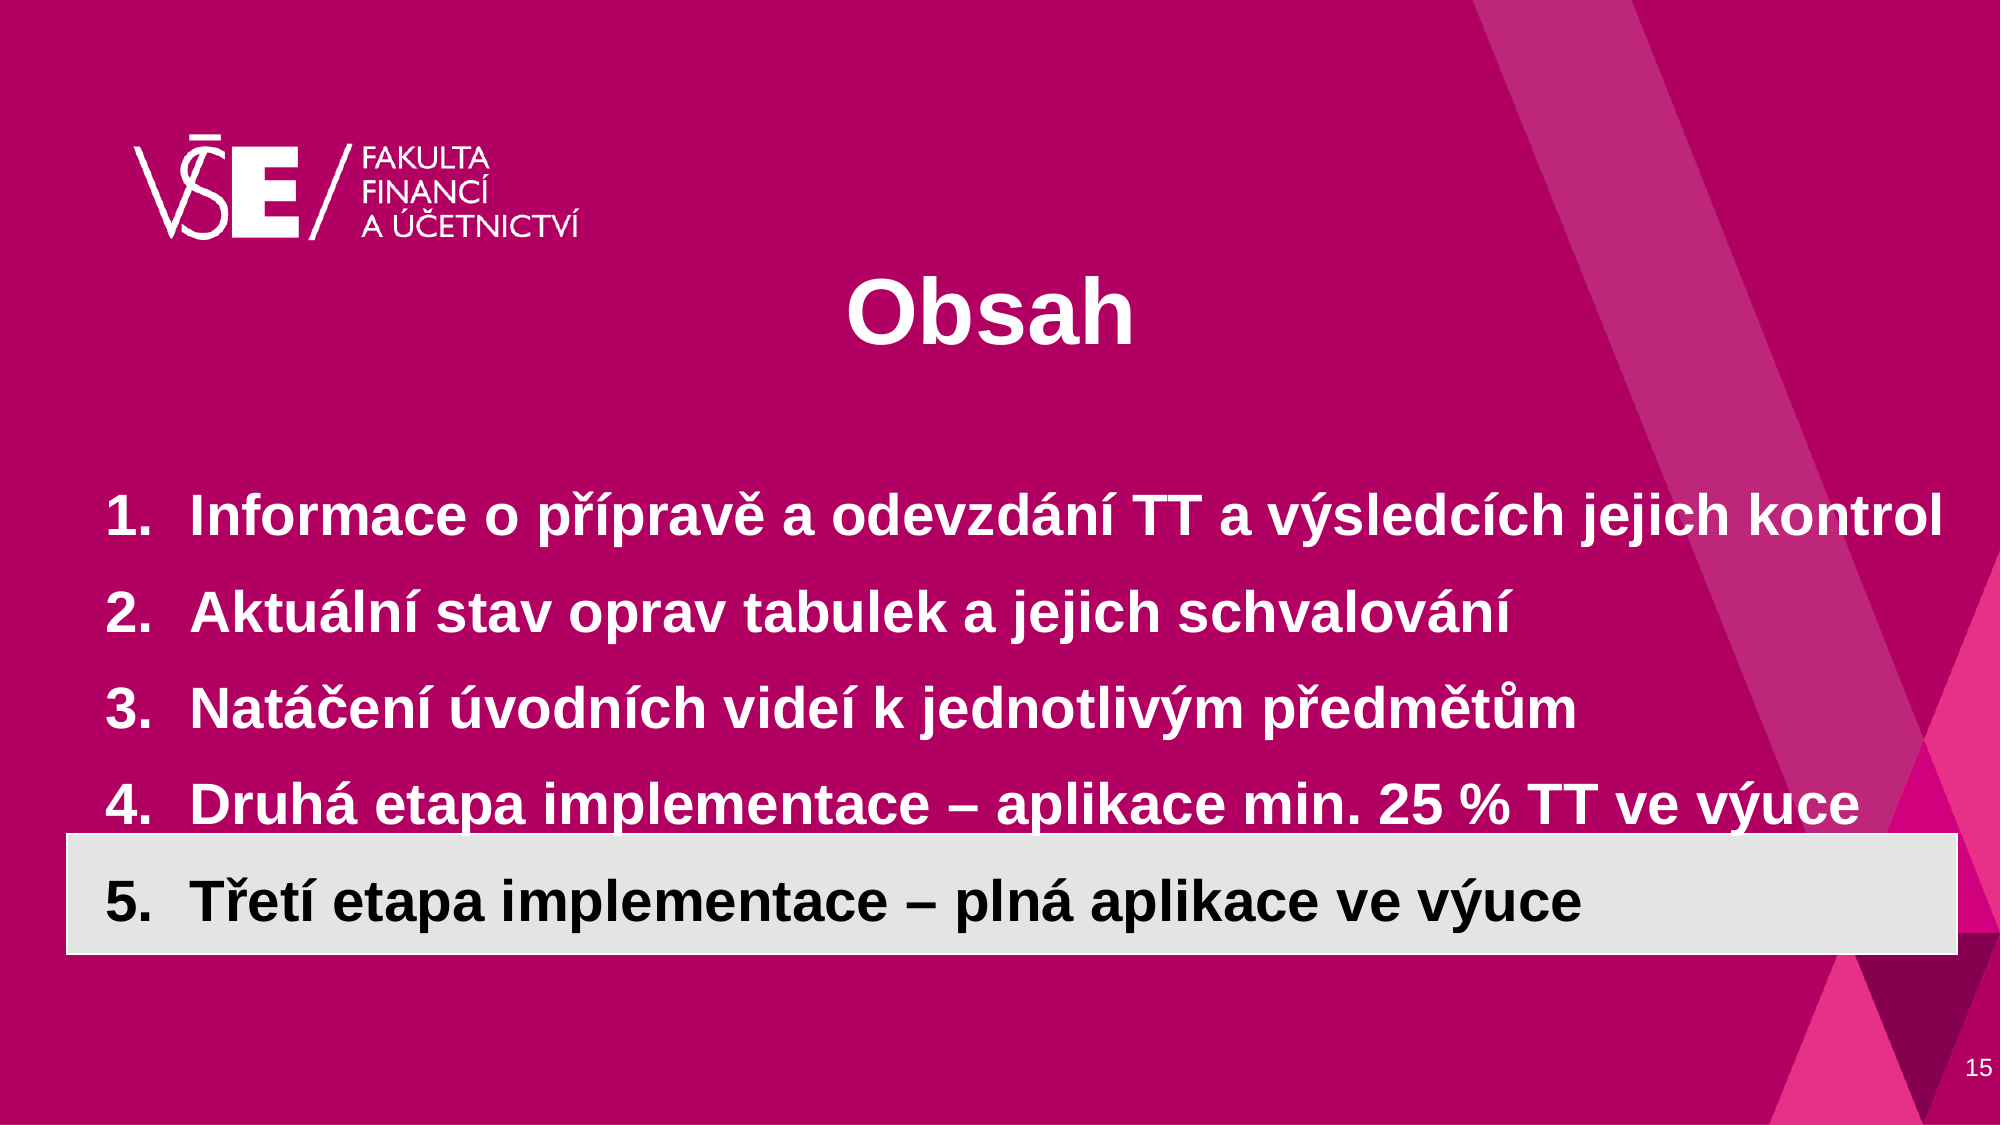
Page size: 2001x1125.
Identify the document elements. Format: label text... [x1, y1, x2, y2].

text_box Informace o přípravě a odevzdání TT a výsledcích jejich kontrol Aktuální stav oprav tabulek a jejich schvalování Natáčení úvodních videí k jednotlivým předmětům Druhá etapa implementace – aplikace min. 25 % TT ve výuce Třetí etapa implementace – plná aplikace ve výuce [90, 456, 1993, 990]
picture [0, 0, 2000, 1125]
text_box [125, 479, 1792, 599]
title Obsah [128, 256, 1854, 456]
text_box [66, 833, 90, 955]
text_box [123, 574, 1482, 674]
